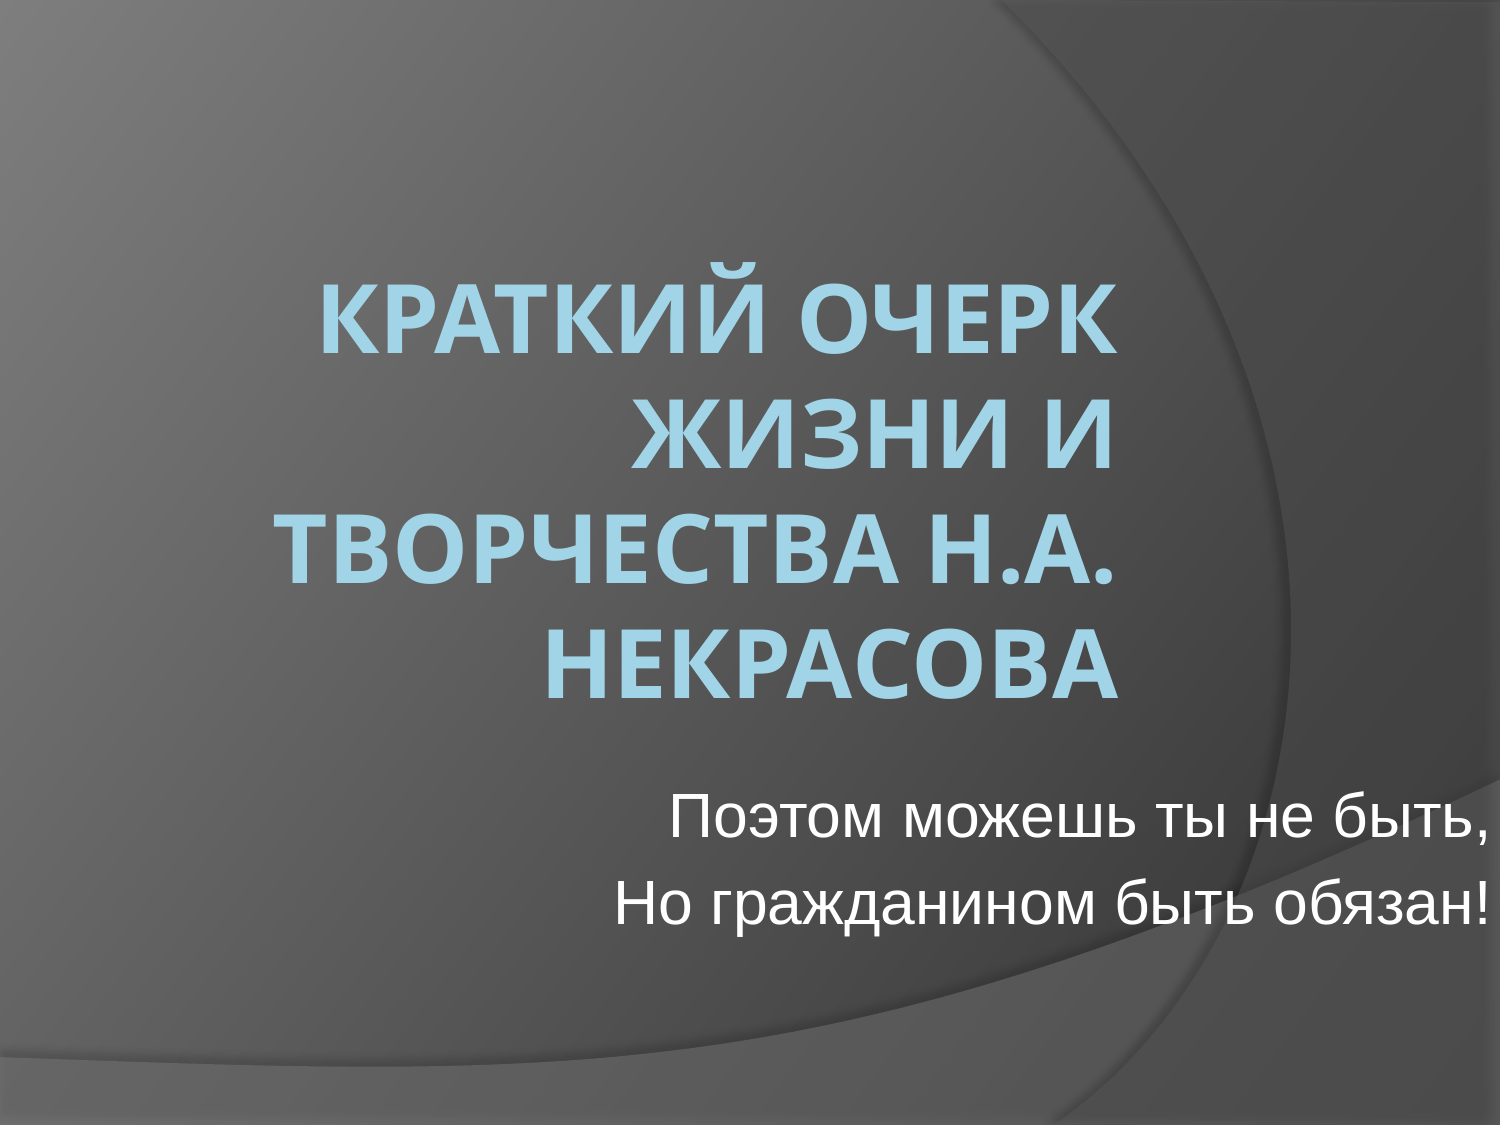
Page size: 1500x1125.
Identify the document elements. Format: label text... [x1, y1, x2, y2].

title Краткий очерк жизни и творчества Н.А. Некрасова [62, 249, 1126, 628]
subtitle Поэтом можешь ты не быть, Но гражданином быть обязан! [537, 662, 1500, 938]
